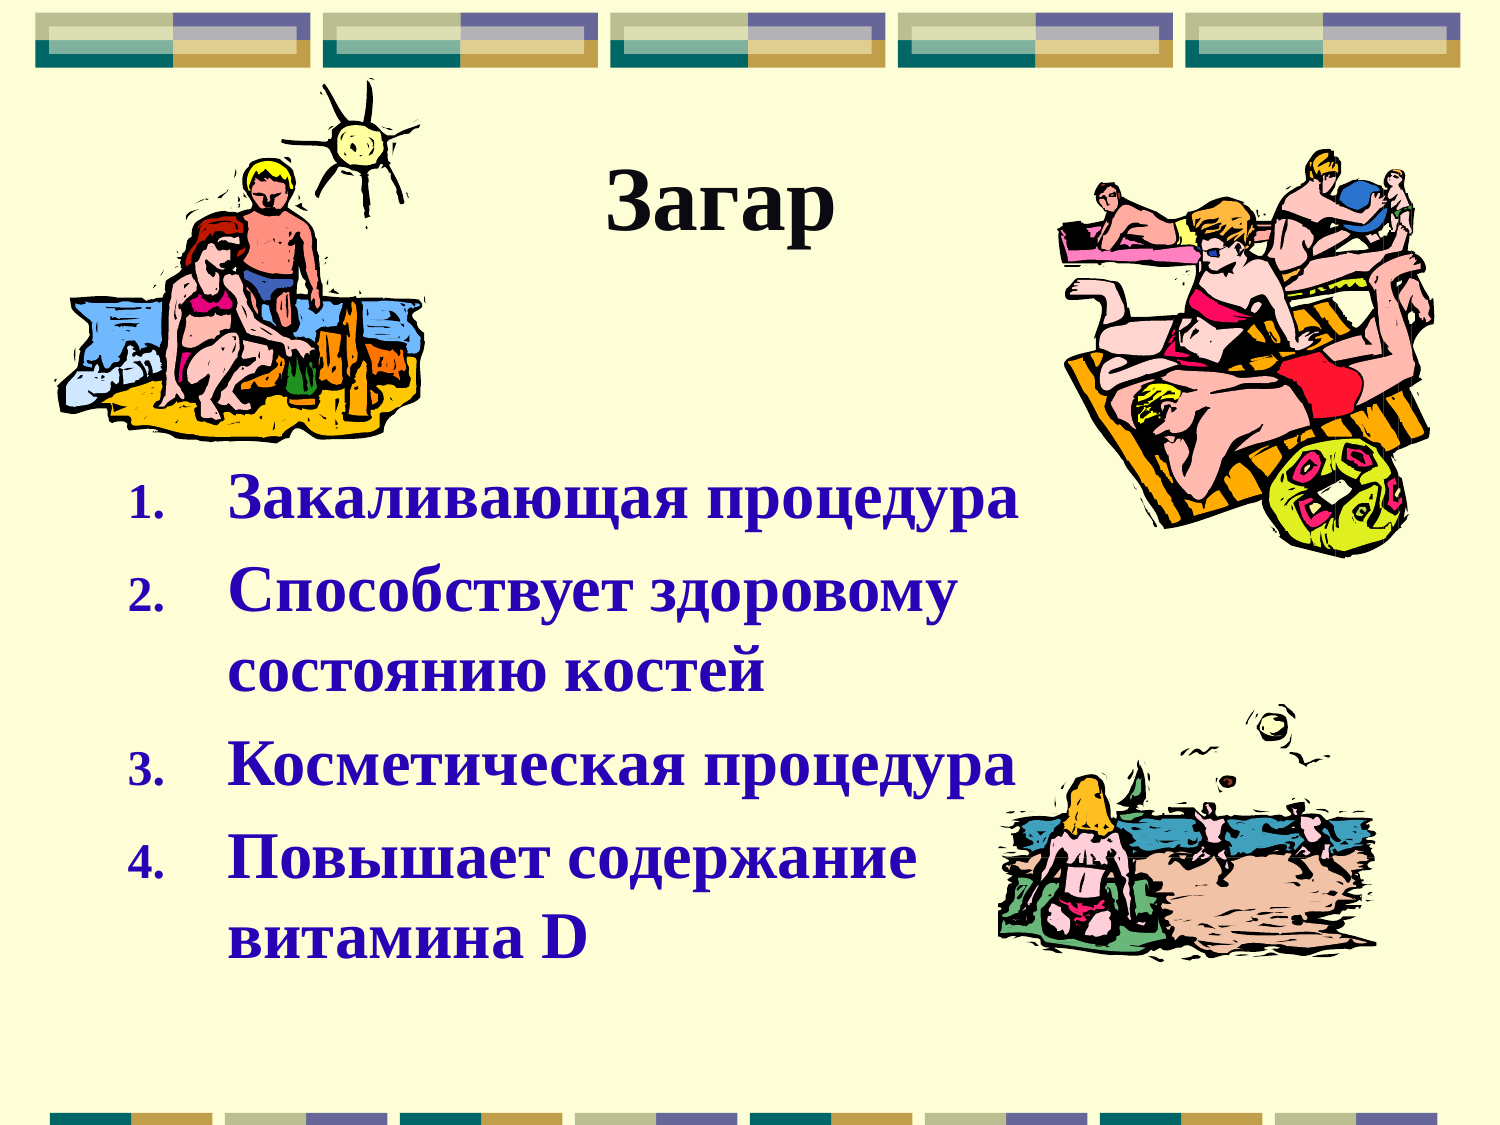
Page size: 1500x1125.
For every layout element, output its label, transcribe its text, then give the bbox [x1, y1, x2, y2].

picture [997, 703, 1379, 965]
picture [52, 77, 434, 444]
title Загар [489, 99, 975, 288]
list Закаливающая процедура Способствует здоровому состоянию костей Косметическая процедура Повышает содержание витамина D [112, 444, 1081, 1001]
picture [1056, 148, 1436, 559]
